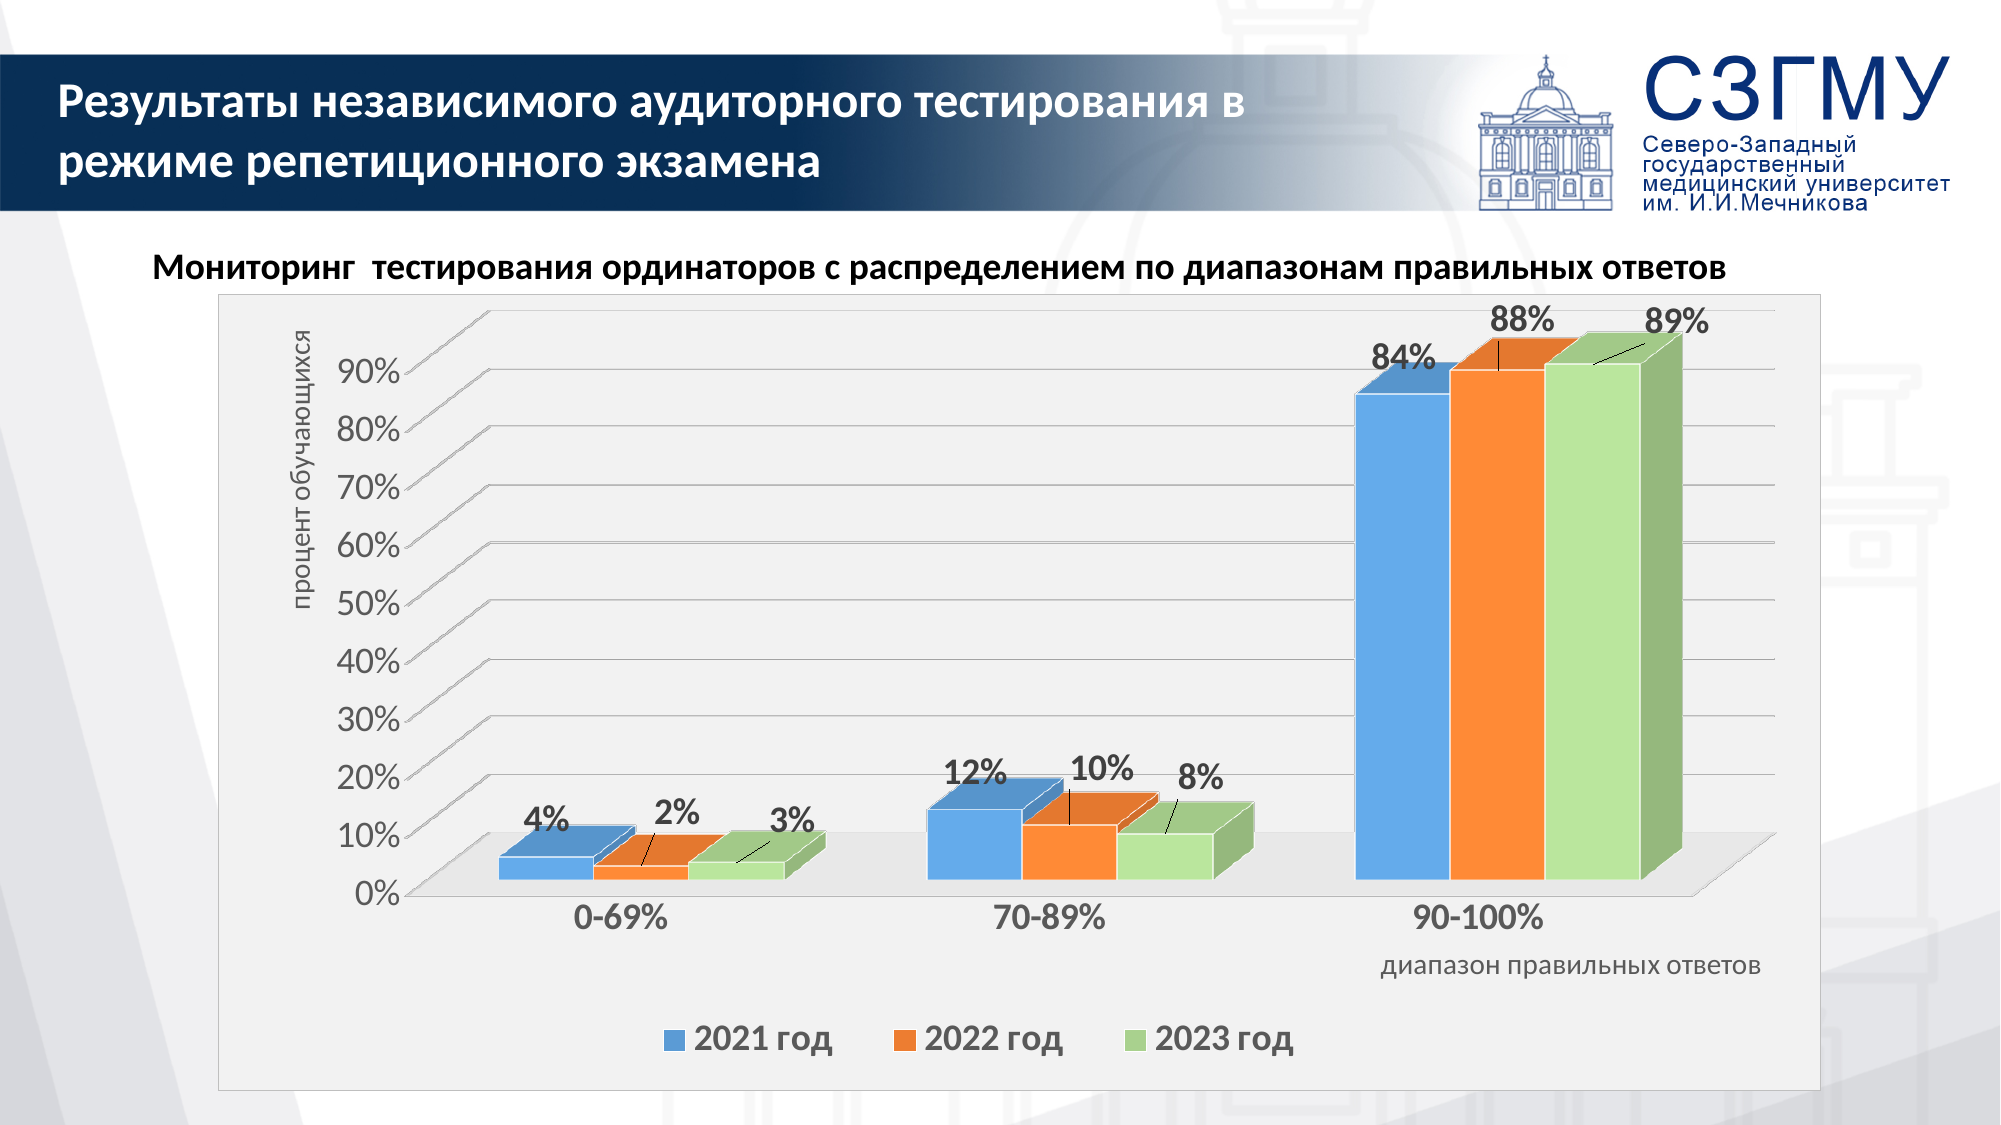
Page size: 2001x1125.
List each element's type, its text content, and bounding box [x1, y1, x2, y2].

text_box Мониторинг тестирования ординаторов с распределением по диапазонам правильных ответов [59, 234, 1821, 294]
title Результаты независимого аудиторного тестирования в режиме репетиционного экзамена [42, 64, 1408, 190]
picture [0, 0, 2001, 1125]
chart [218, 294, 1821, 1091]
